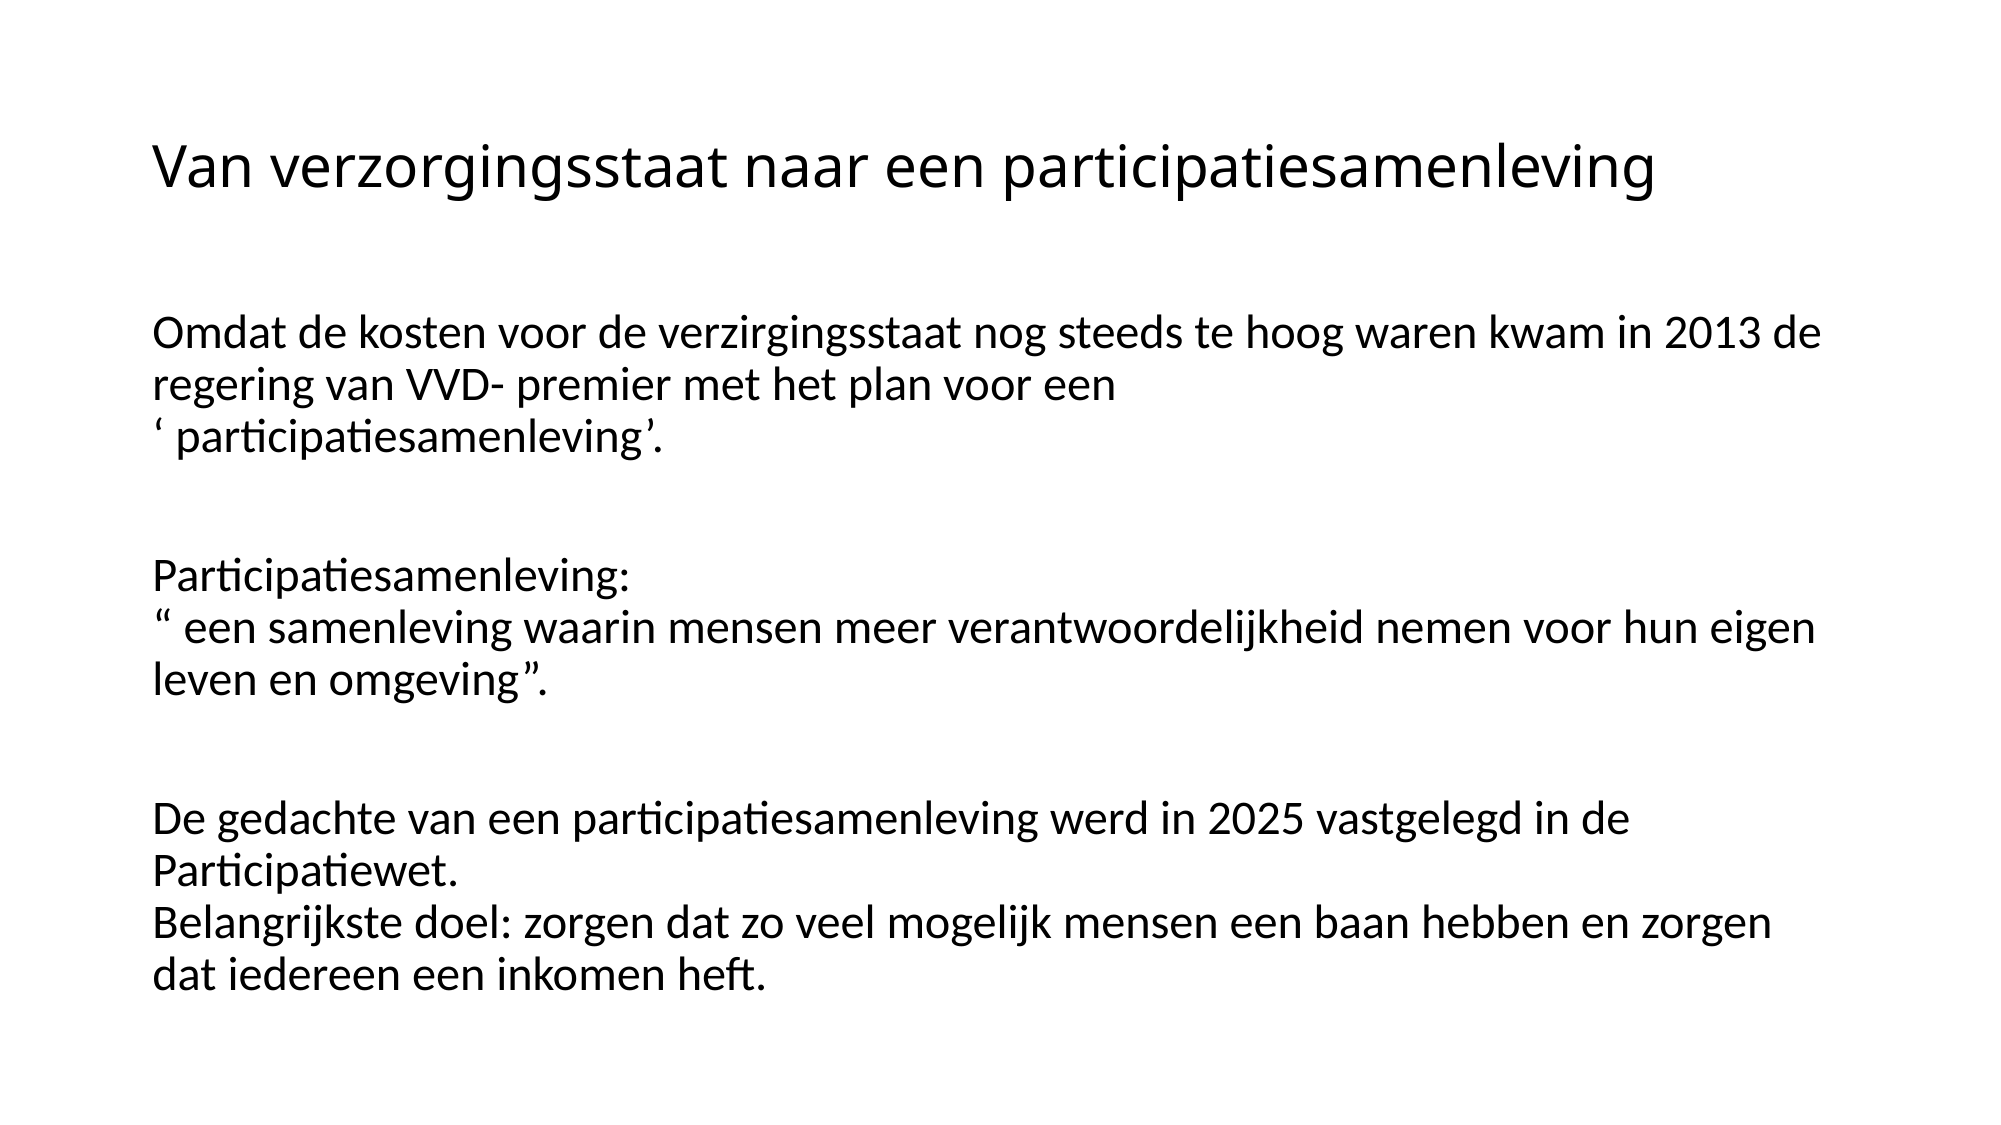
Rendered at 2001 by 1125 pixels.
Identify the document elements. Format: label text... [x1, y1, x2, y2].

title Van verzorgingsstaat naar een participatiesamenleving [137, 59, 1863, 278]
list Omdat de kosten voor de verzirgingsstaat nog steeds te hoog waren kwam in 2013 de regering van VVD- premier met het plan voor een ‘ participatiesamenleving’. Participatiesamenleving: “ een samenleving waarin mensen meer verantwoordelijkheid nemen voor hun eigen leven en omgeving”. De gedachte van een participatiesamenleving werd in 2025 vastgelegd in de Participatiewet. Belangrijkste doel: zorgen dat zo veel mogelijk mensen een baan hebben en zorgen dat iedereen een inkomen heft. [137, 299, 1863, 1014]
